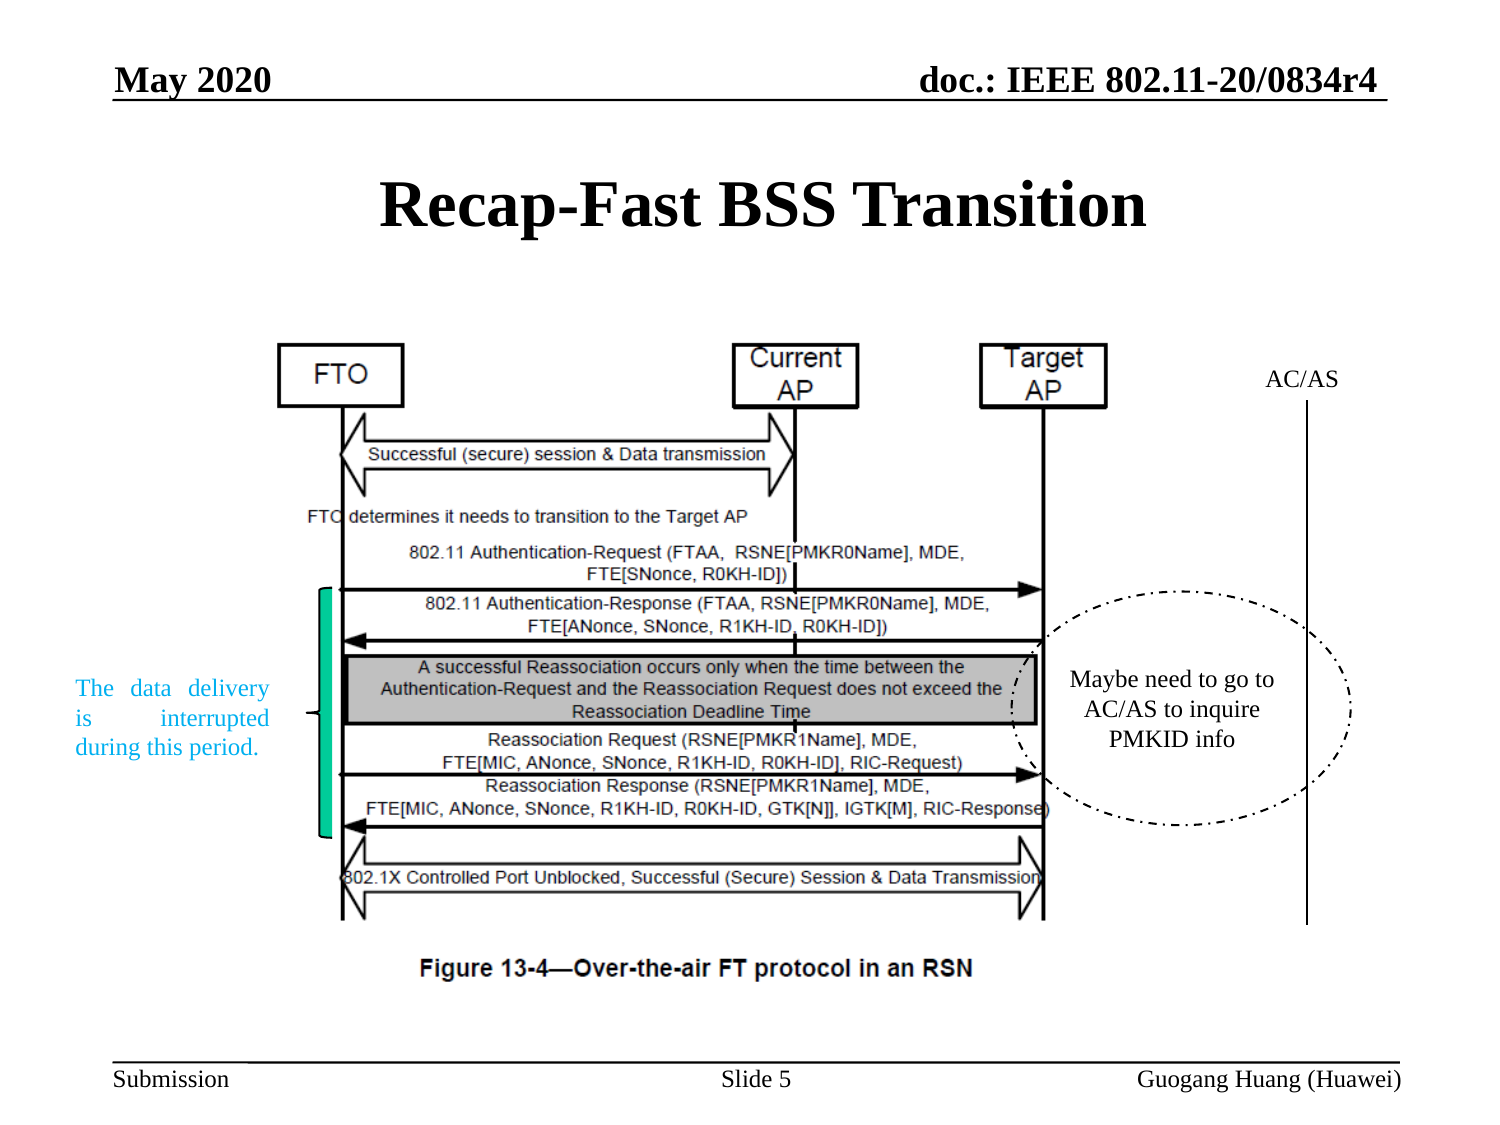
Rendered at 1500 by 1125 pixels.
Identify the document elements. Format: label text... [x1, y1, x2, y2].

text_box [1117, 591, 1302, 826]
text_box Recap-Fast BSS Transition [126, 112, 1402, 288]
slide_number Slide 5 [712, 1061, 800, 1093]
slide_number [114, 54, 274, 101]
text_box The data delivery is interrupted during this period. [60, 663, 257, 769]
footer Guogang Huang (Huawei) [1133, 1061, 1402, 1093]
text_box [1312, 634, 1351, 783]
text_box AC/AS [1250, 354, 1355, 400]
picture [262, 324, 1113, 987]
